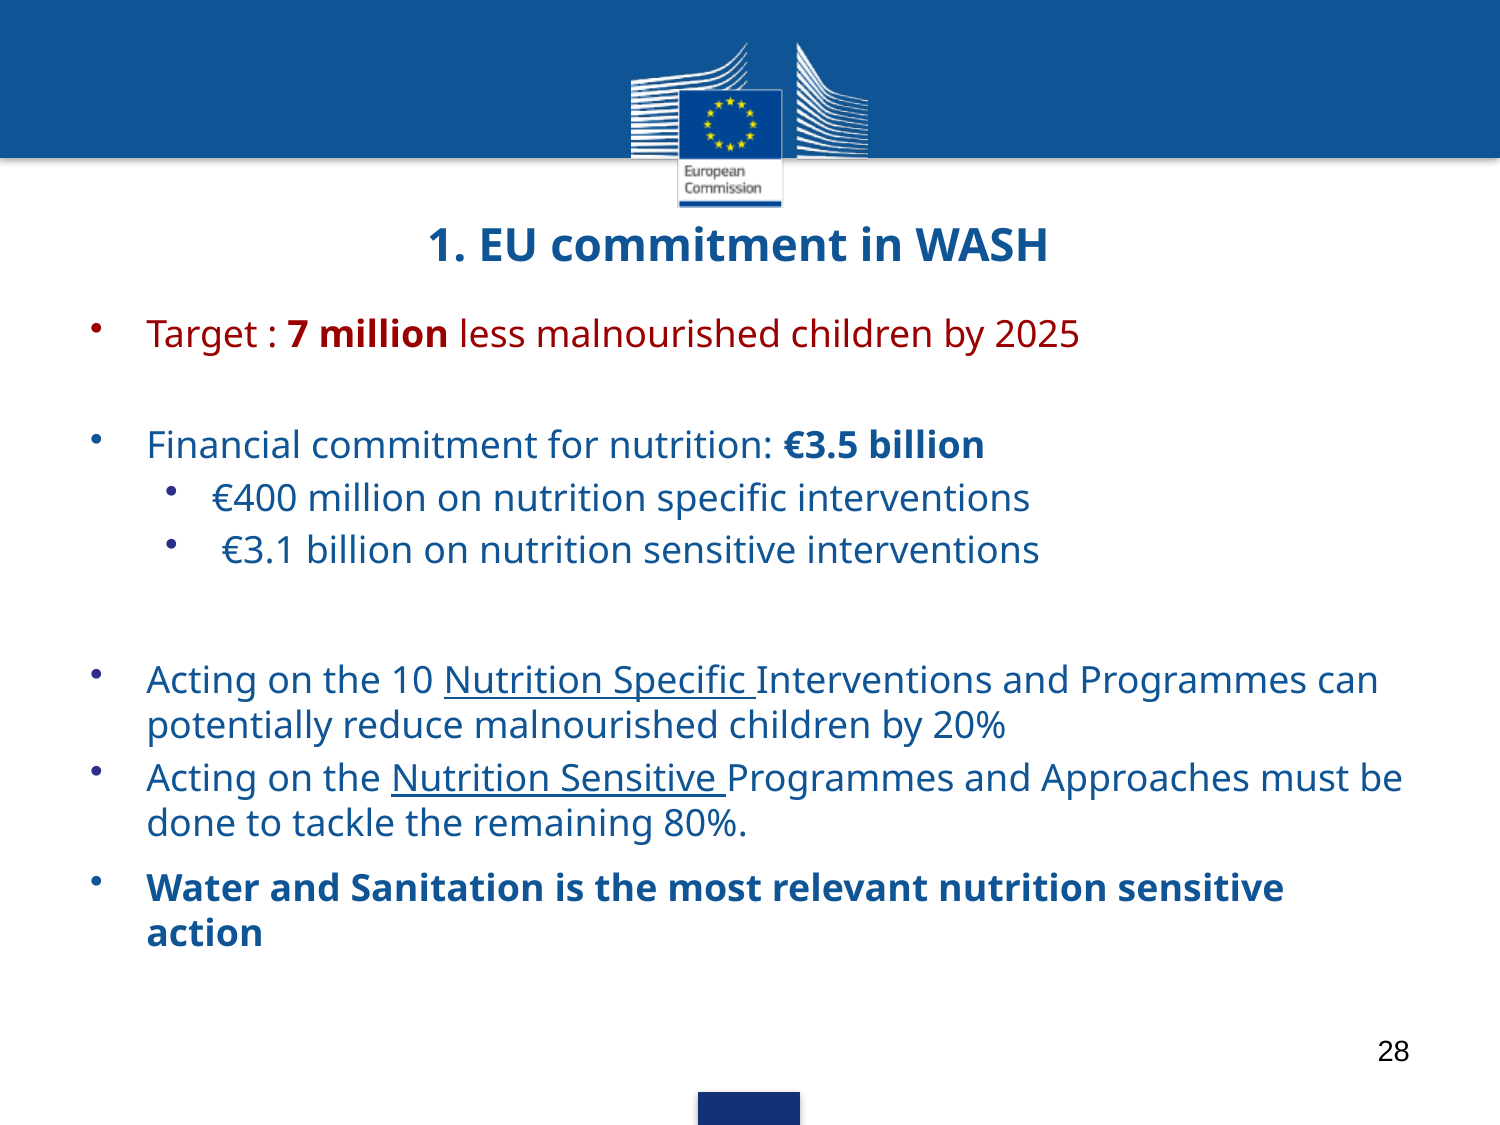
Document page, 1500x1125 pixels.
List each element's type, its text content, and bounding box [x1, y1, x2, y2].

list Target : 7 million less malnourished children by 2025 Financial commitment for nutrition: €3.5 billion €400 million on nutrition specific interventions €3.1 billion on nutrition sensitive interventions Acting on the 10 Nutrition Specific Interventions and Programmes can potentially reduce malnourished children by 20% Acting on the Nutrition Sensitive Programmes and Approaches must be done to tackle the remaining 80%. Water and Sanitation is the most relevant nutrition sensitive action [75, 302, 1425, 1035]
picture [631, 42, 868, 160]
title 1. EU commitment in WASH [53, 160, 1404, 327]
slide_number 28 [1074, 1024, 1425, 1103]
